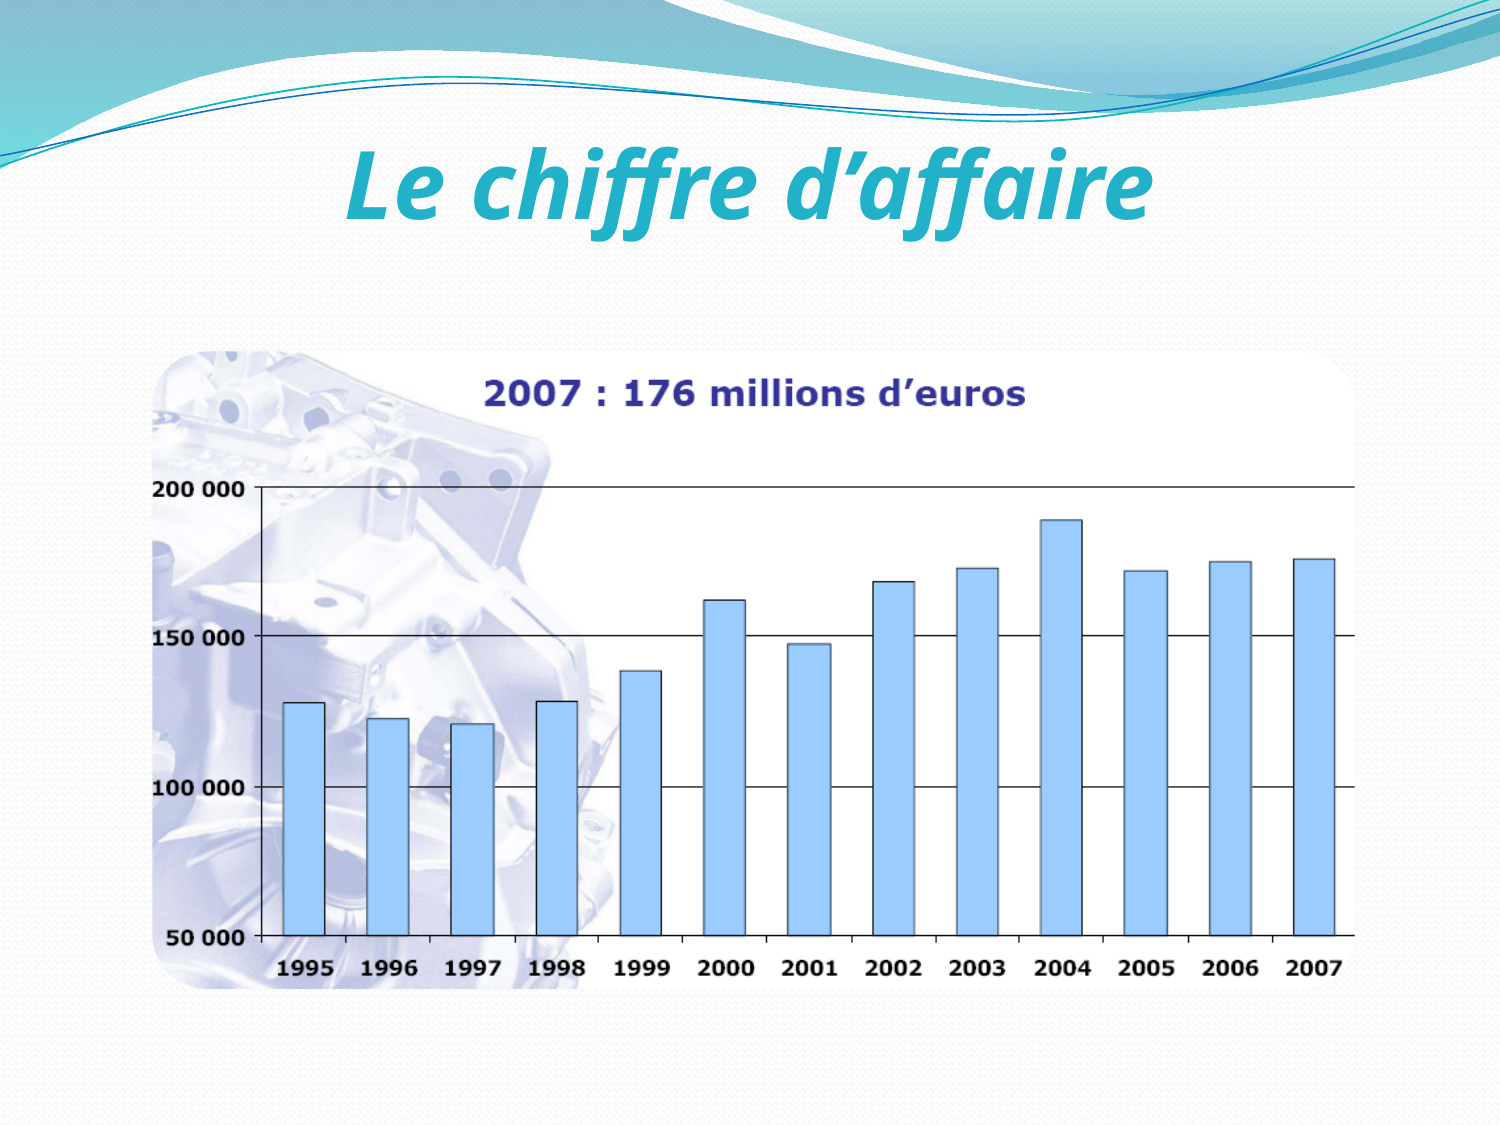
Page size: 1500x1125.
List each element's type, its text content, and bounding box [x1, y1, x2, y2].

title Le chiffre d’affaire [75, 115, 1425, 352]
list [152, 351, 1355, 990]
